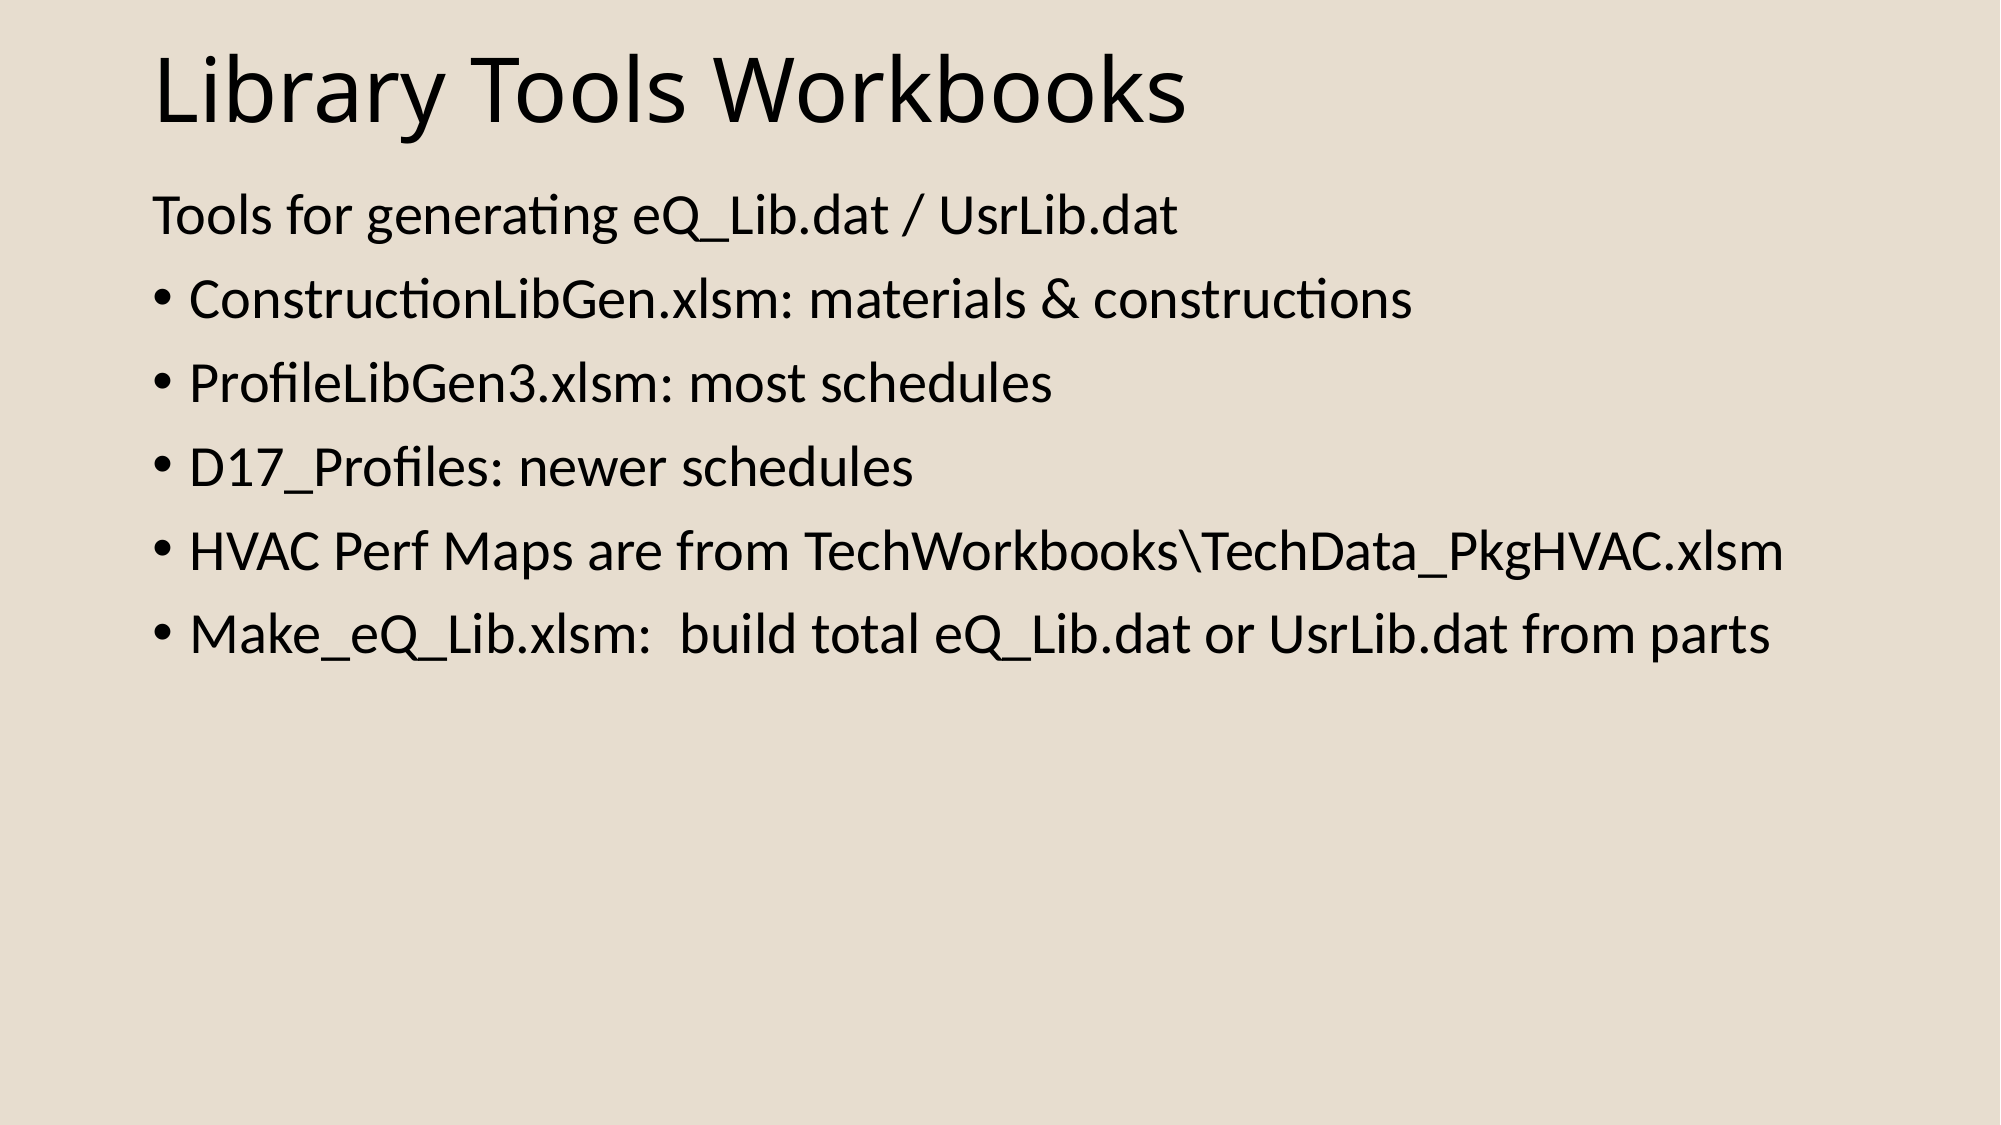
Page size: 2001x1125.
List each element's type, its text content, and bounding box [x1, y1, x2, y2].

title Library Tools Workbooks [137, 37, 1863, 150]
list Tools for generating eQ_Lib.dat / UsrLib.dat ConstructionLibGen.xlsm: materials & constructions ProfileLibGen3.xlsm: most schedules D17_Profiles: newer schedules HVAC Perf Maps are from TechWorkbooks\TechData_PkgHVAC.xlsm Make_eQ_Lib.xlsm: build total eQ_Lib.dat or UsrLib.dat from parts [137, 177, 1863, 1085]
